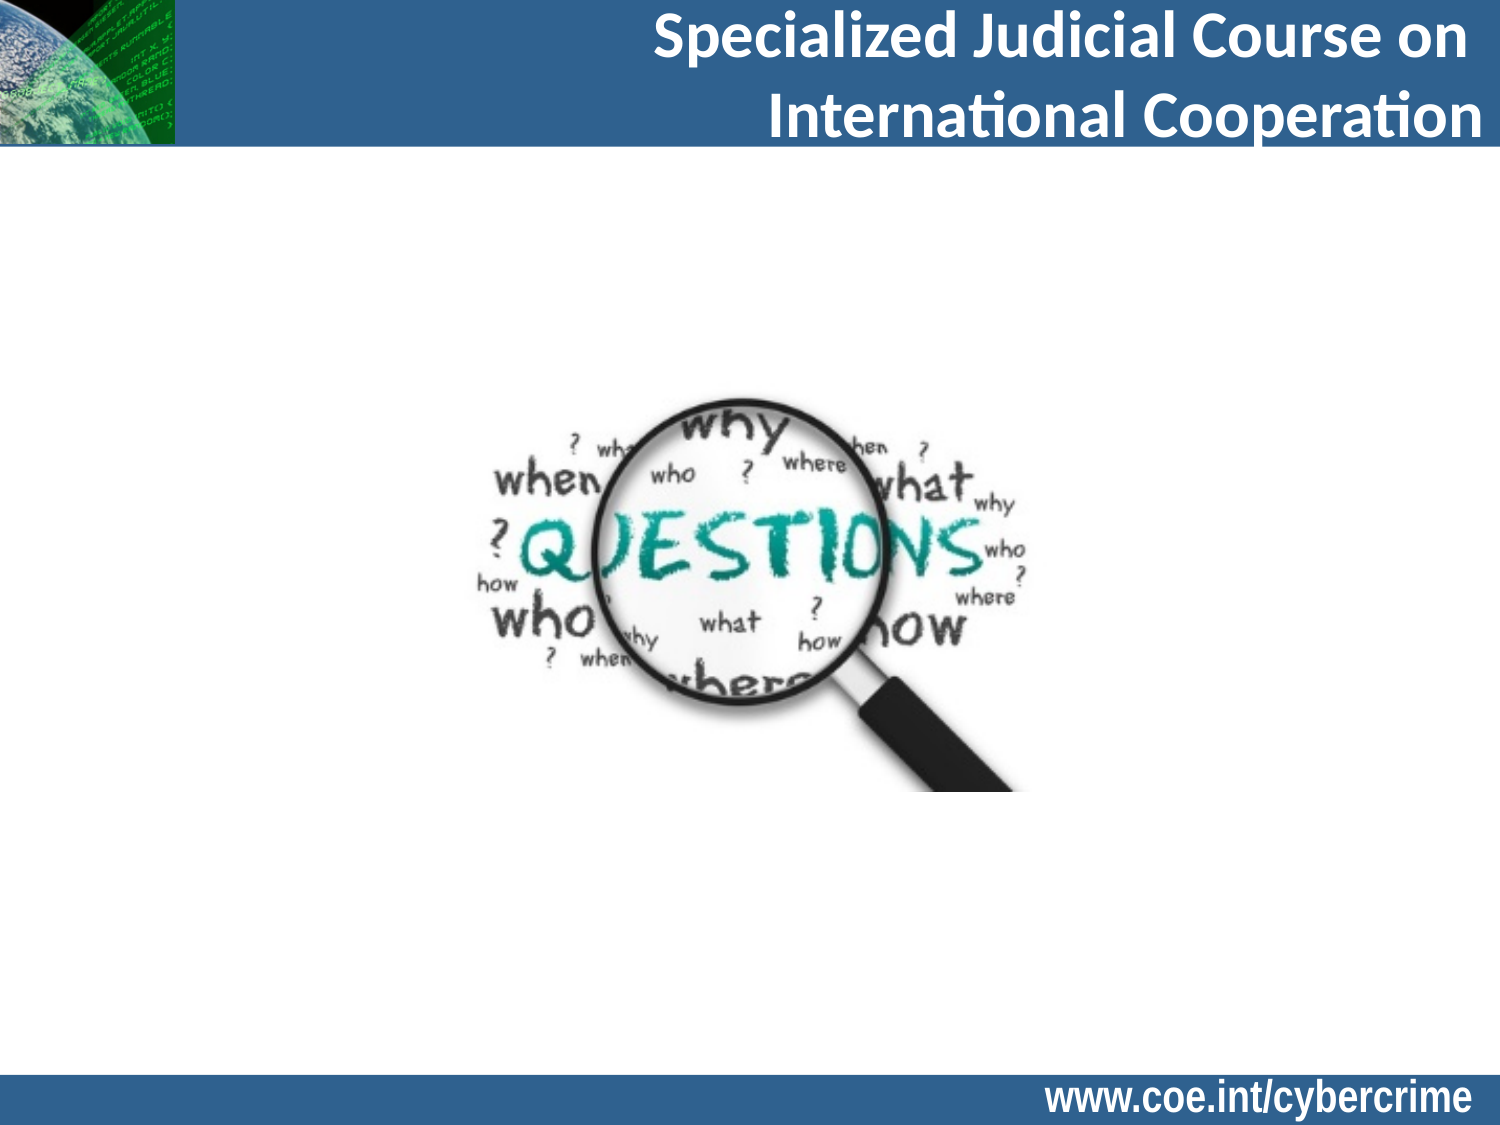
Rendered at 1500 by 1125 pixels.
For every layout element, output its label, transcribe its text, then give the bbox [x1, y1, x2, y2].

picture [443, 332, 1057, 793]
text_box www.coe.int/cybercrime [1030, 1059, 1500, 1125]
picture [0, 0, 175, 144]
text_box Specialized Judicial Course on International Cooperation [177, 0, 1500, 149]
text_box [0, 1073, 1030, 1125]
